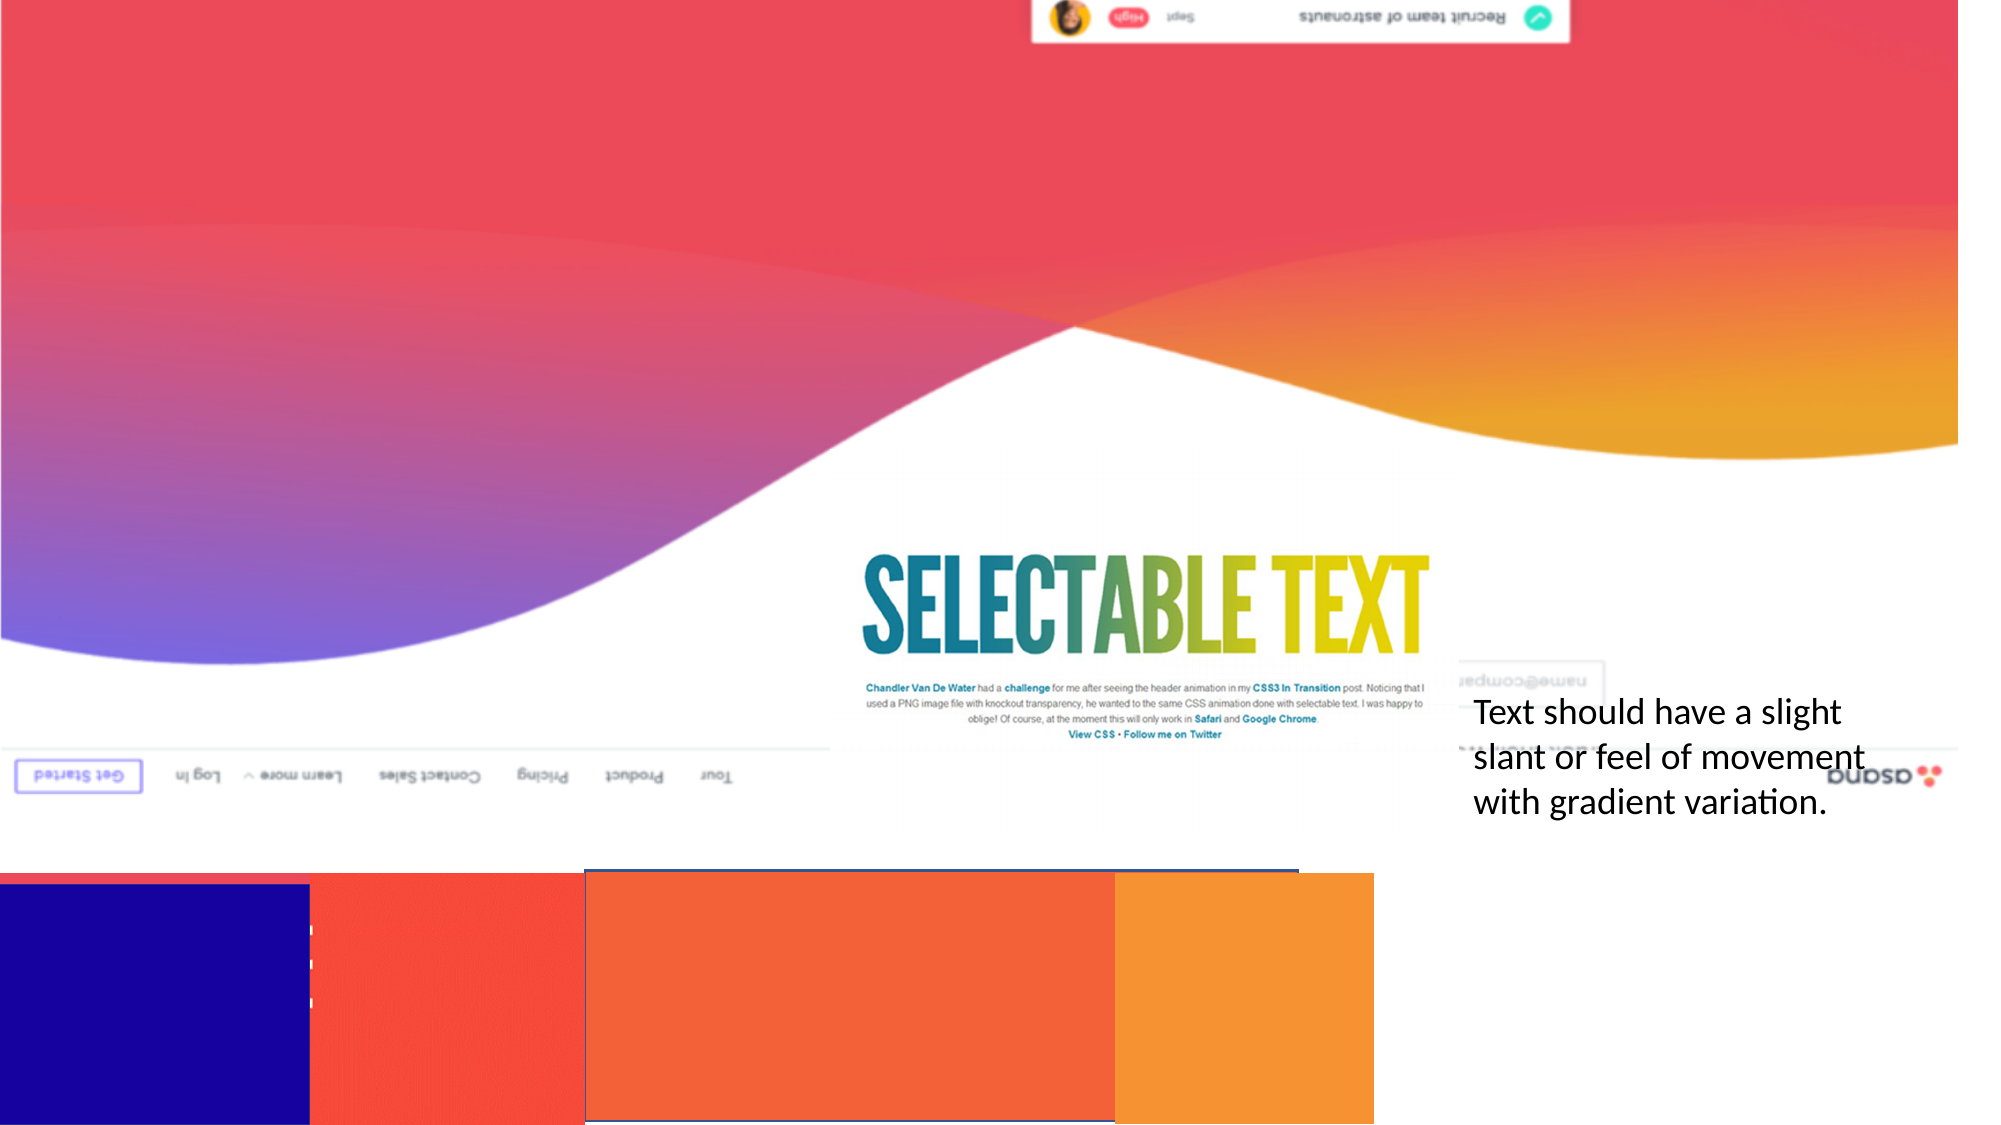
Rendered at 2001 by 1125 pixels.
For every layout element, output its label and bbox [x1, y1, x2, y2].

picture [1115, 873, 1374, 1124]
picture [0, 873, 585, 1125]
picture [0, 0, 1958, 836]
text_box [584, 869, 1299, 1122]
